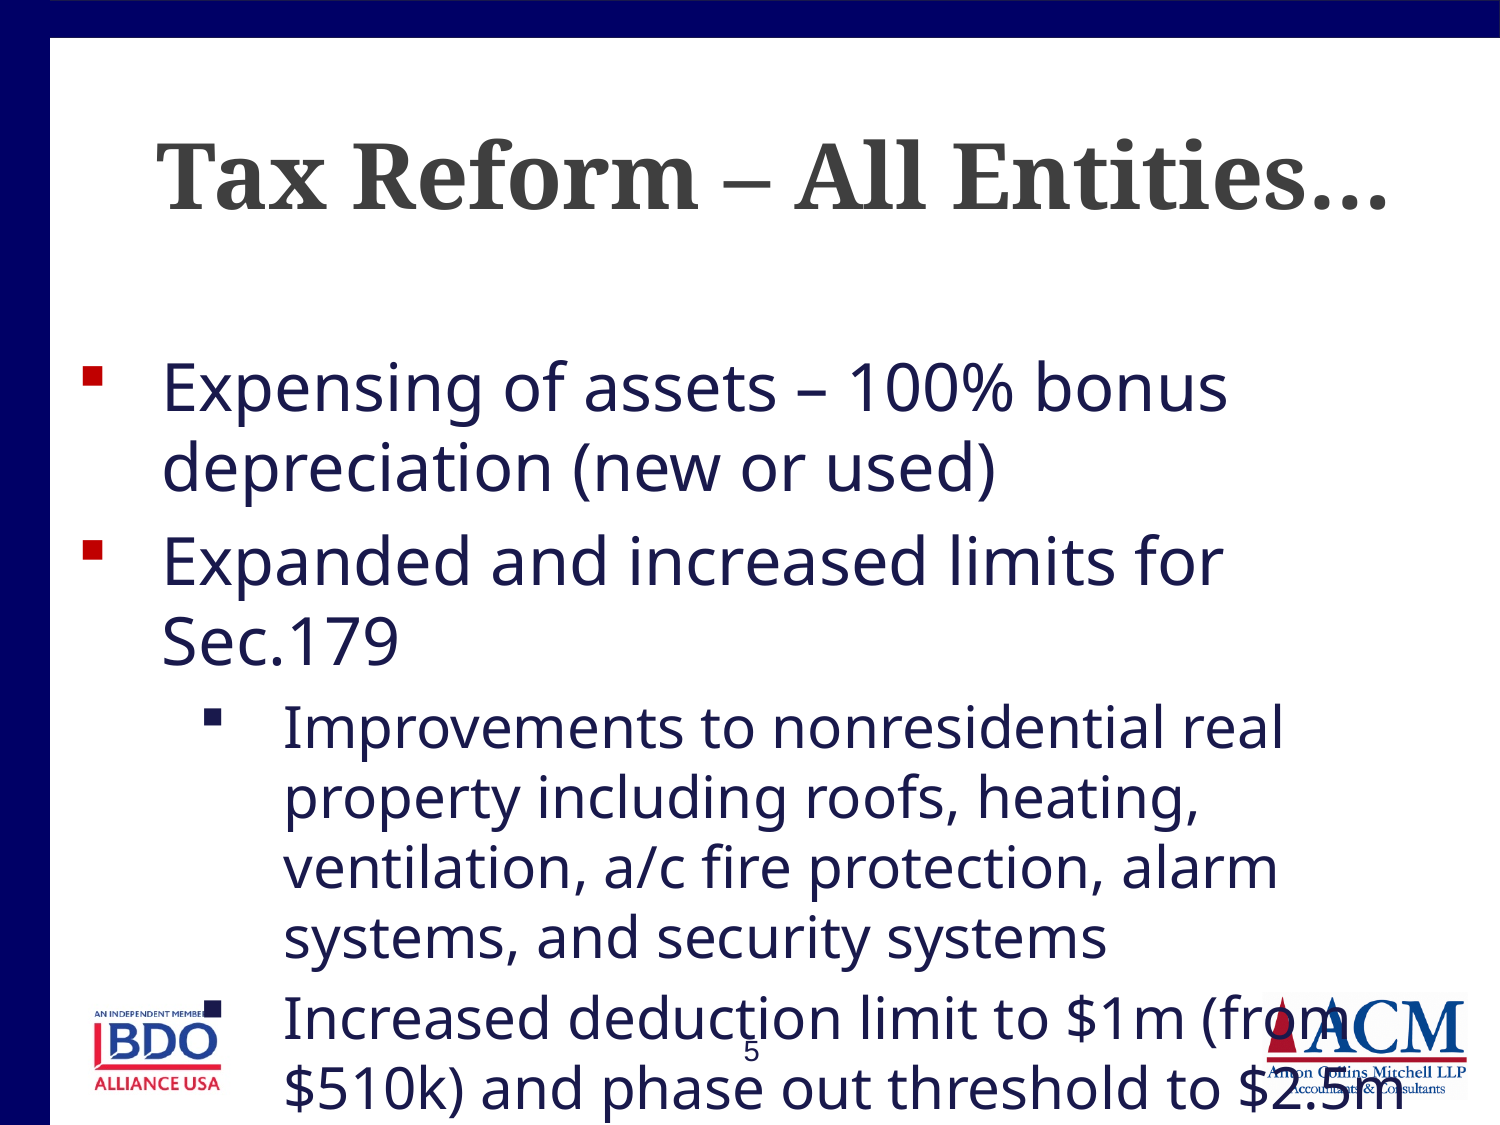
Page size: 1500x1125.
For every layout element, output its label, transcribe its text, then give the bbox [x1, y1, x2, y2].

slide_number 5 [687, 1024, 776, 1101]
list Expensing of assets – 100% bonus depreciation (new or used) Expanded and increased limits for Sec.179 Improvements to nonresidential real property including roofs, heating, ventilation, a/c fire protection, alarm systems, and security systems Increased deduction limit to $1m (from $510k) and phase out threshold to $2.5m [62, 337, 1488, 993]
picture [75, 993, 238, 1108]
title Tax Reform – All Entities… [49, 87, 1500, 258]
picture [1262, 993, 1468, 1100]
